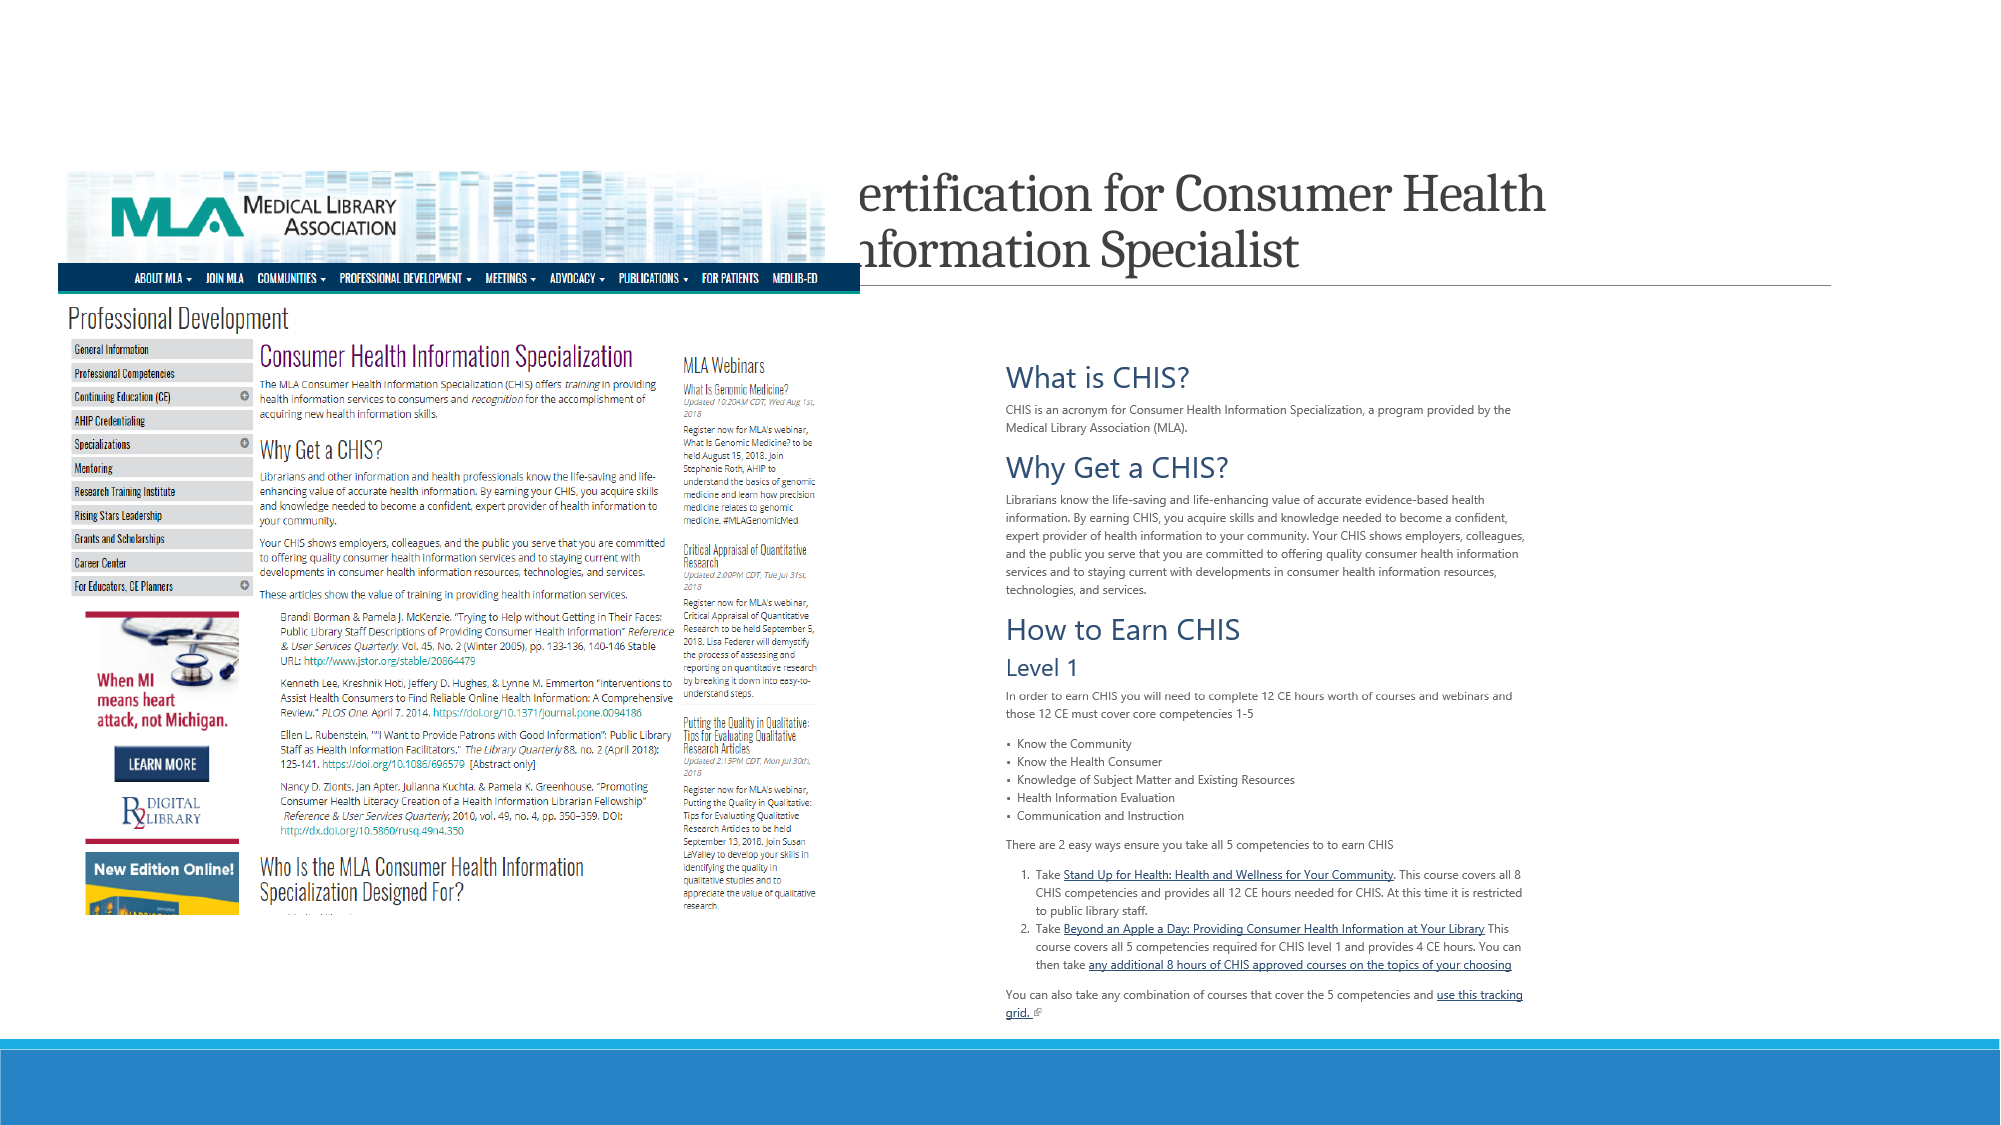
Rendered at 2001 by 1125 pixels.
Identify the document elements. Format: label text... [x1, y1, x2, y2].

picture [58, 171, 860, 916]
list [999, 360, 1542, 1030]
title Certification for Consumer Health Information Specialist [816, 104, 1753, 286]
